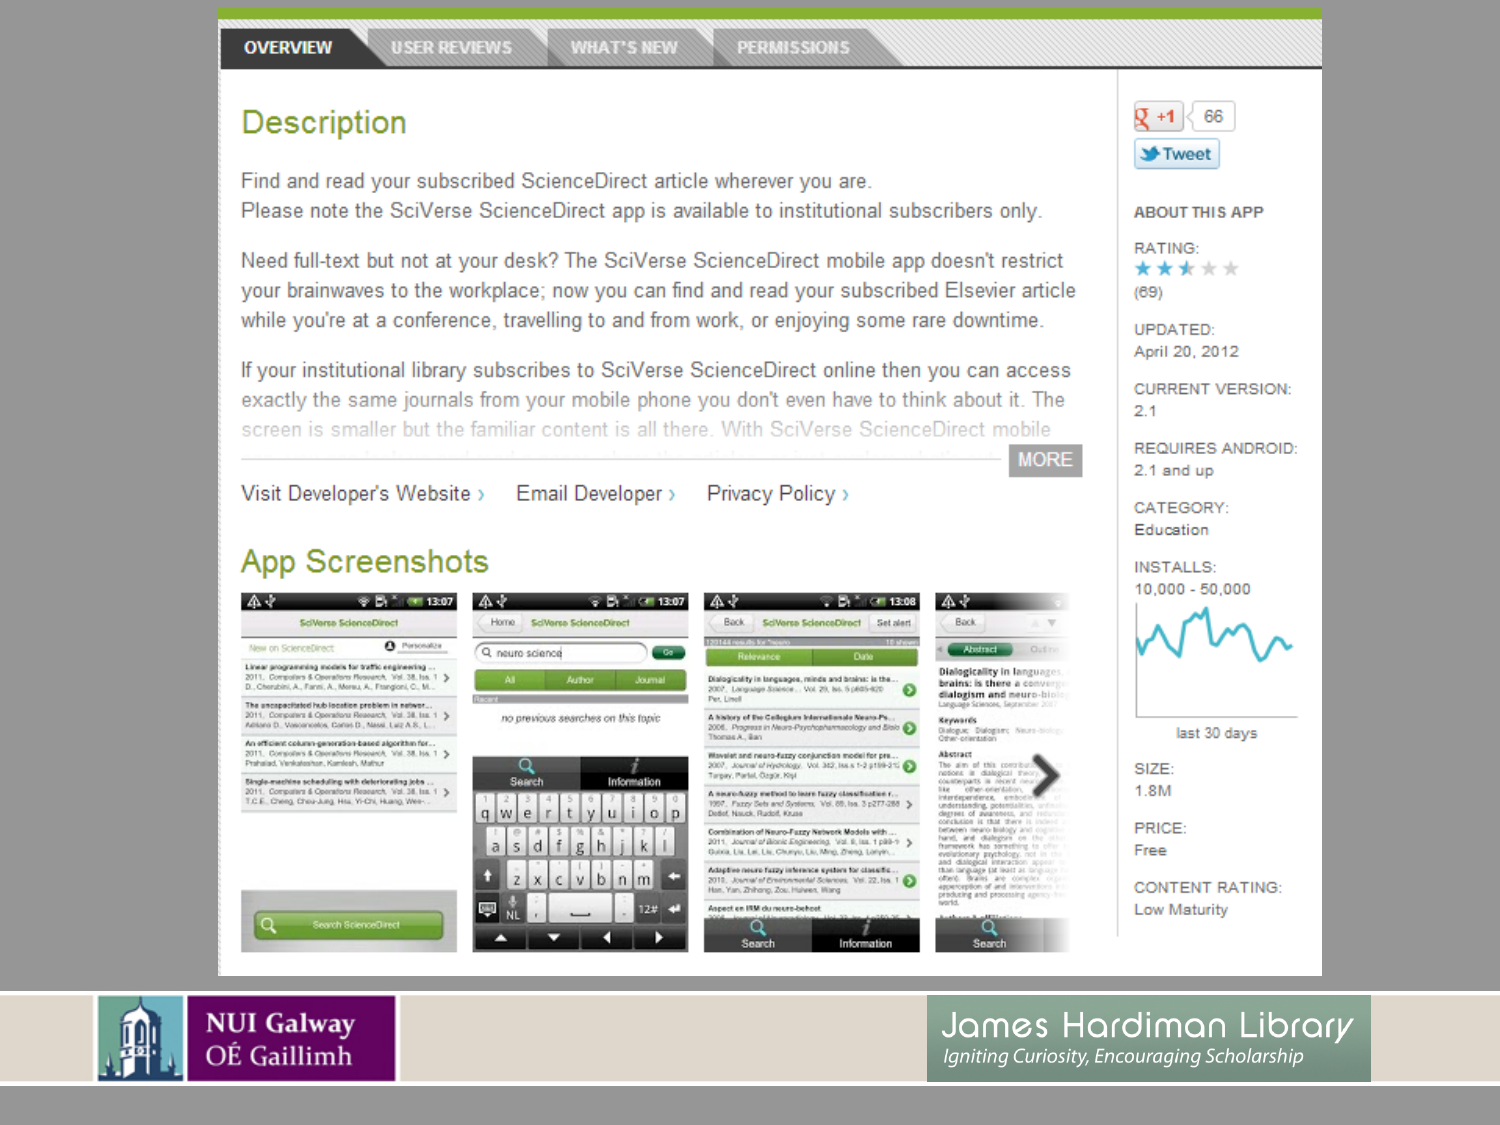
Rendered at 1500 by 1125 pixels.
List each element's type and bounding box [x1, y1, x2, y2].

picture [0, 991, 1500, 1087]
picture [218, 6, 1322, 977]
